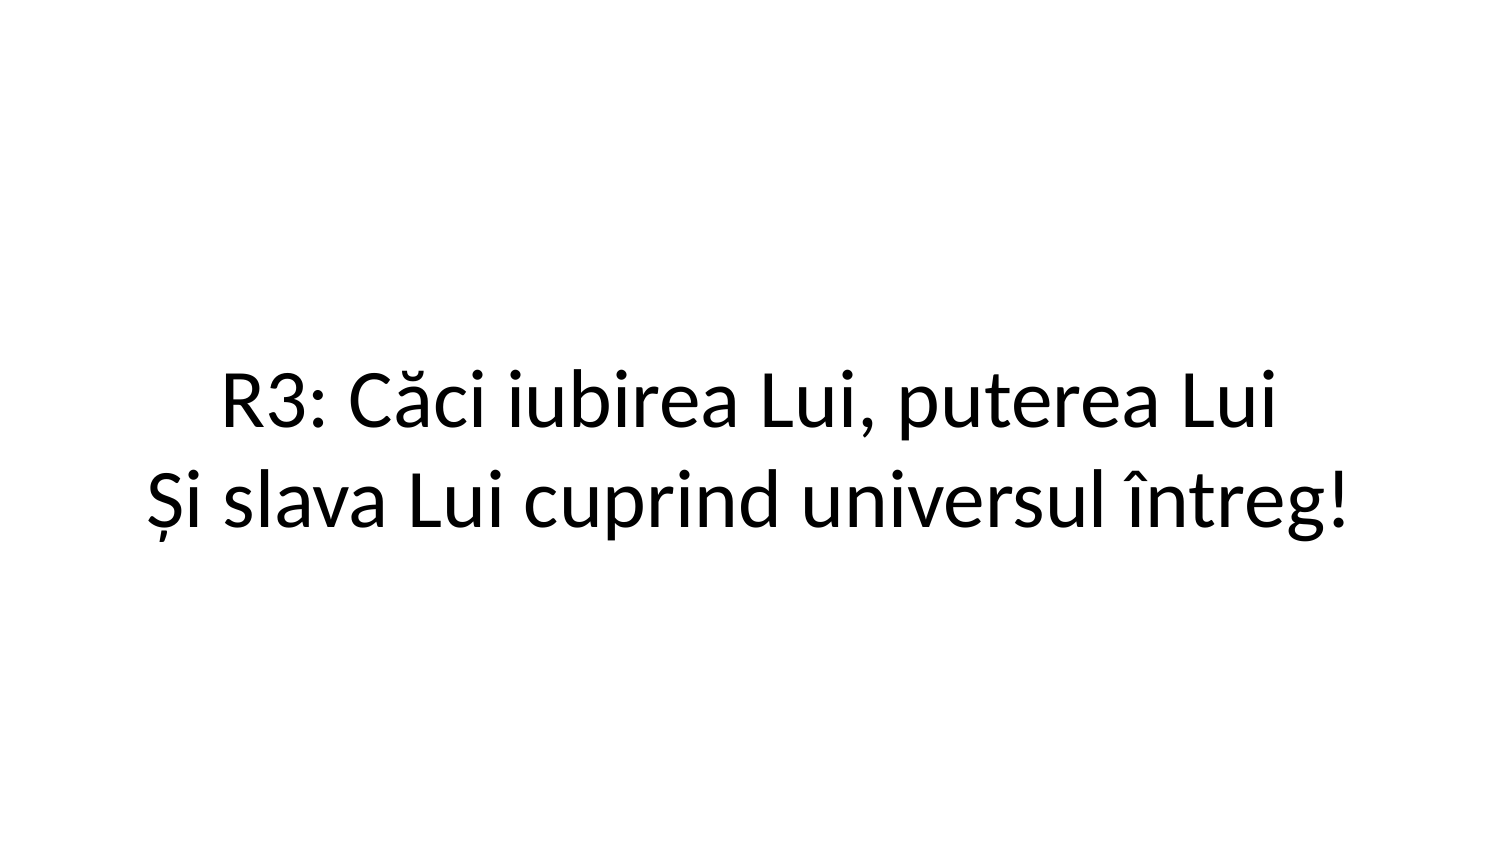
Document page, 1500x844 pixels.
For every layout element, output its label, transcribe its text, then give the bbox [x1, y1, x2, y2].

text_box R3: Căci iubirea Lui, puterea Lui Și slava Lui cuprind universul întreg! [131, 292, 1369, 552]
